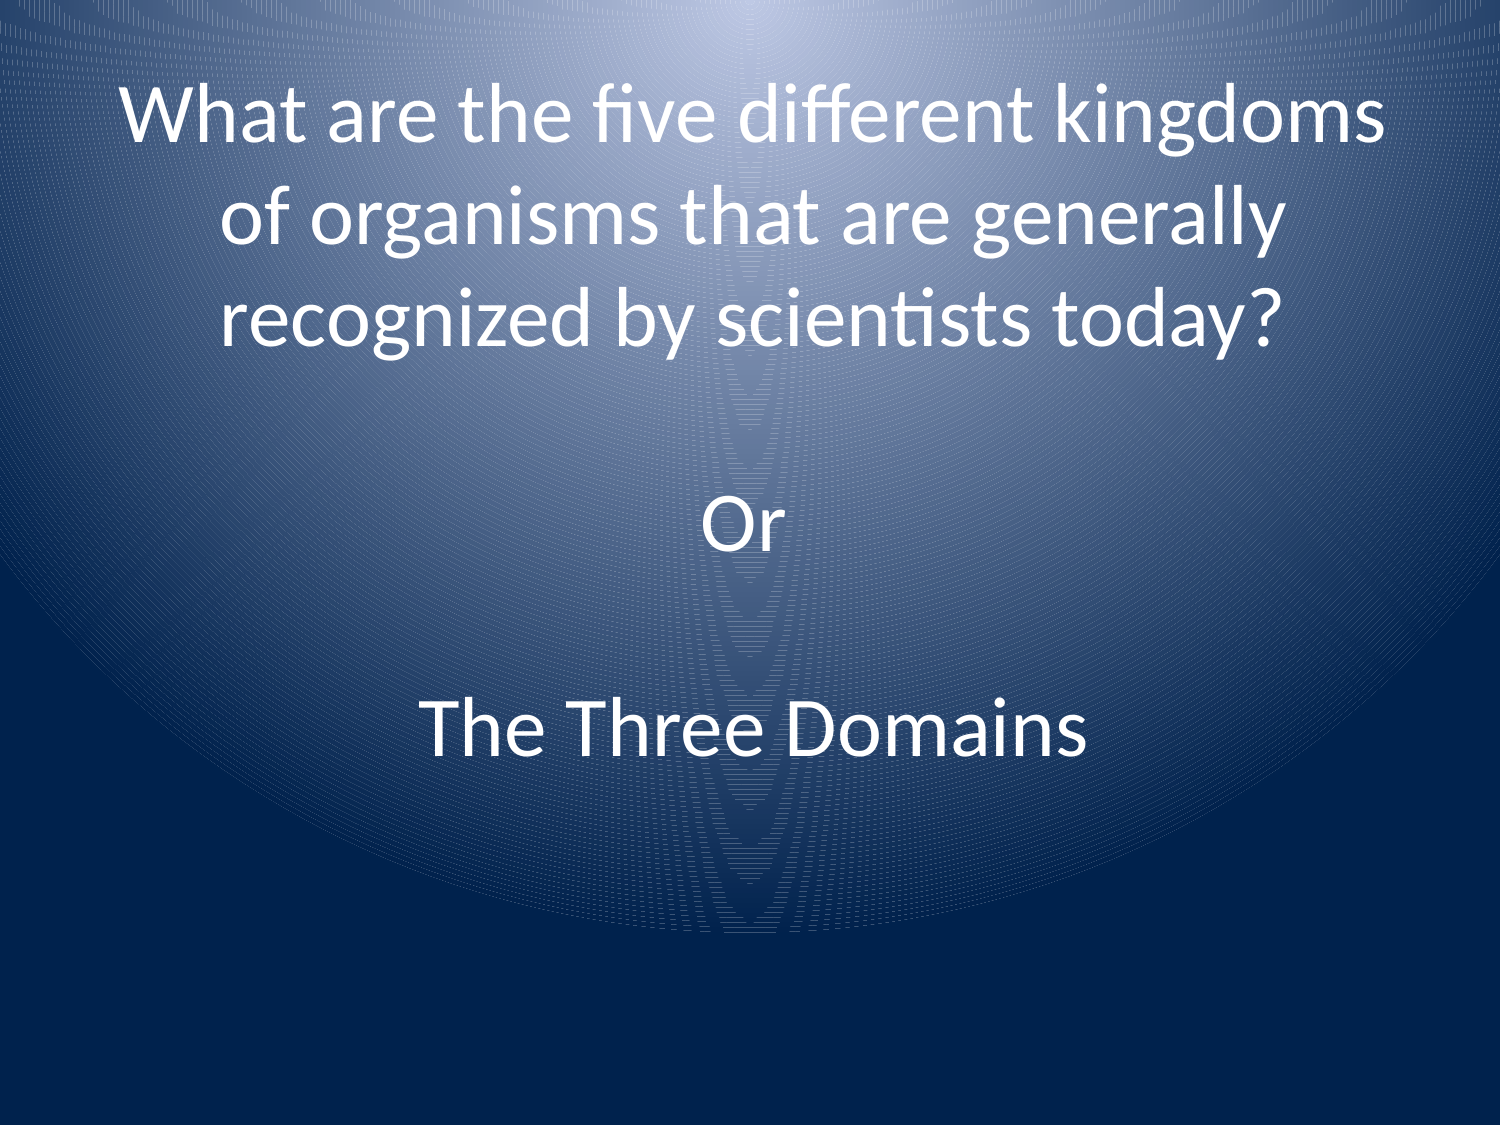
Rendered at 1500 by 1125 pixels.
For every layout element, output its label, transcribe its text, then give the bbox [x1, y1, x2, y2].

title What are the five different kingdoms of organisms that are generally recognized by scientists today? Or The Three Domains [82, 45, 1425, 786]
